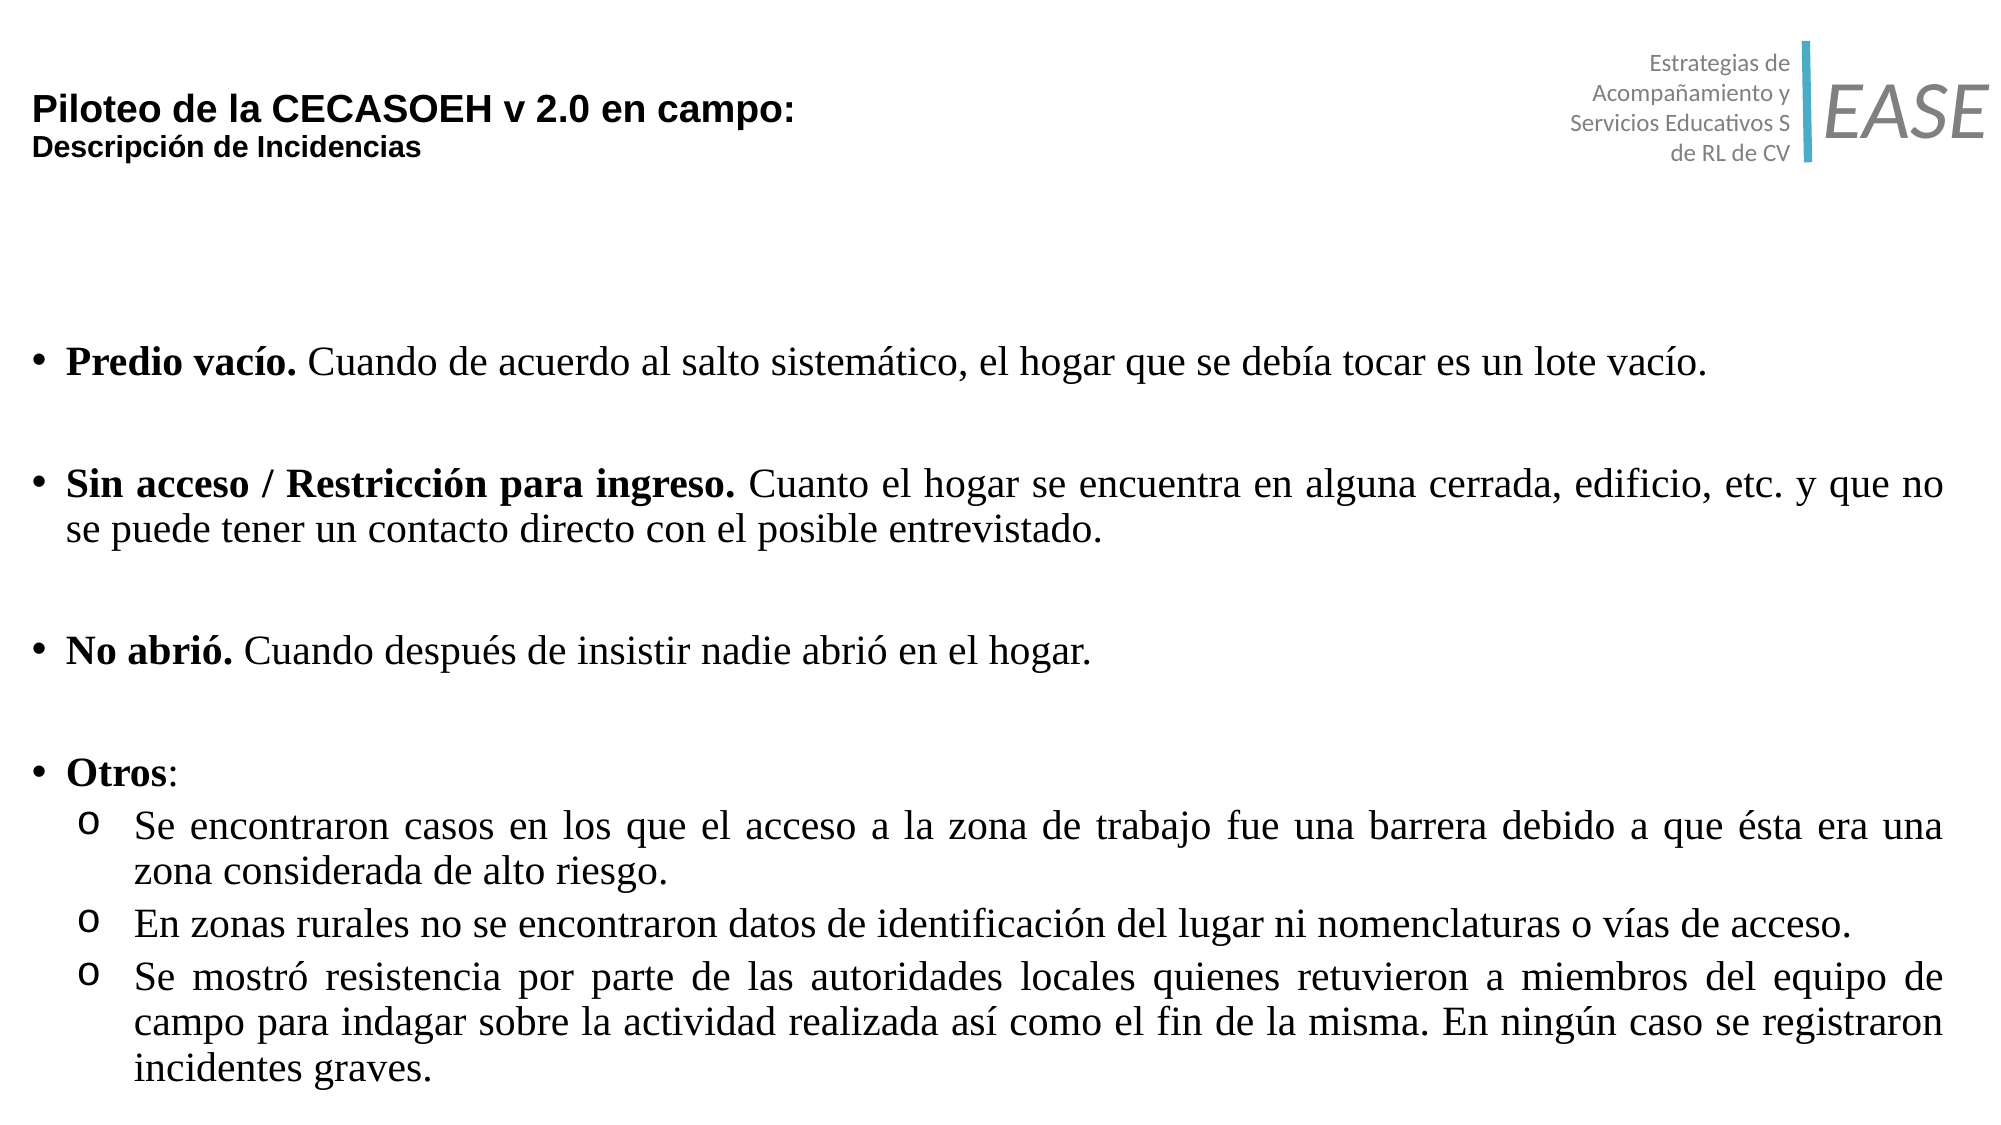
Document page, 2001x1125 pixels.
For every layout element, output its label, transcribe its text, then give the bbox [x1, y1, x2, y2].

title Piloteo de la CECASOEH v 2.0 en campo: Descripción de Incidencias [16, 33, 1863, 210]
list Predio vacío. Cuando de acuerdo al salto sistemático, el hogar que se debía tocar es un lote vacío. Sin acceso / Restricción para ingreso. Cuanto el hogar se encuentra en alguna cerrada, edificio, etc. y que no se puede tener un contacto directo con el posible entrevistado. No abrió. Cuando después de insistir nadie abrió en el hogar. Otros: Se encontraron casos en los que el acceso a la zona de trabajo fue una barrera debido a que ésta era una zona considerada de alto riesgo. En zonas rurales no se encontraron datos de identificación del lugar ni nomenclaturas o vías de acceso. Se mostró resistencia por parte de las autoridades locales quienes retuvieron a miembros del equipo de campo para indagar sobre la actividad realizada así como el fin de la misma. En ningún caso se registraron incidentes graves. [16, 331, 1961, 1099]
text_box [1533, 33, 2000, 180]
